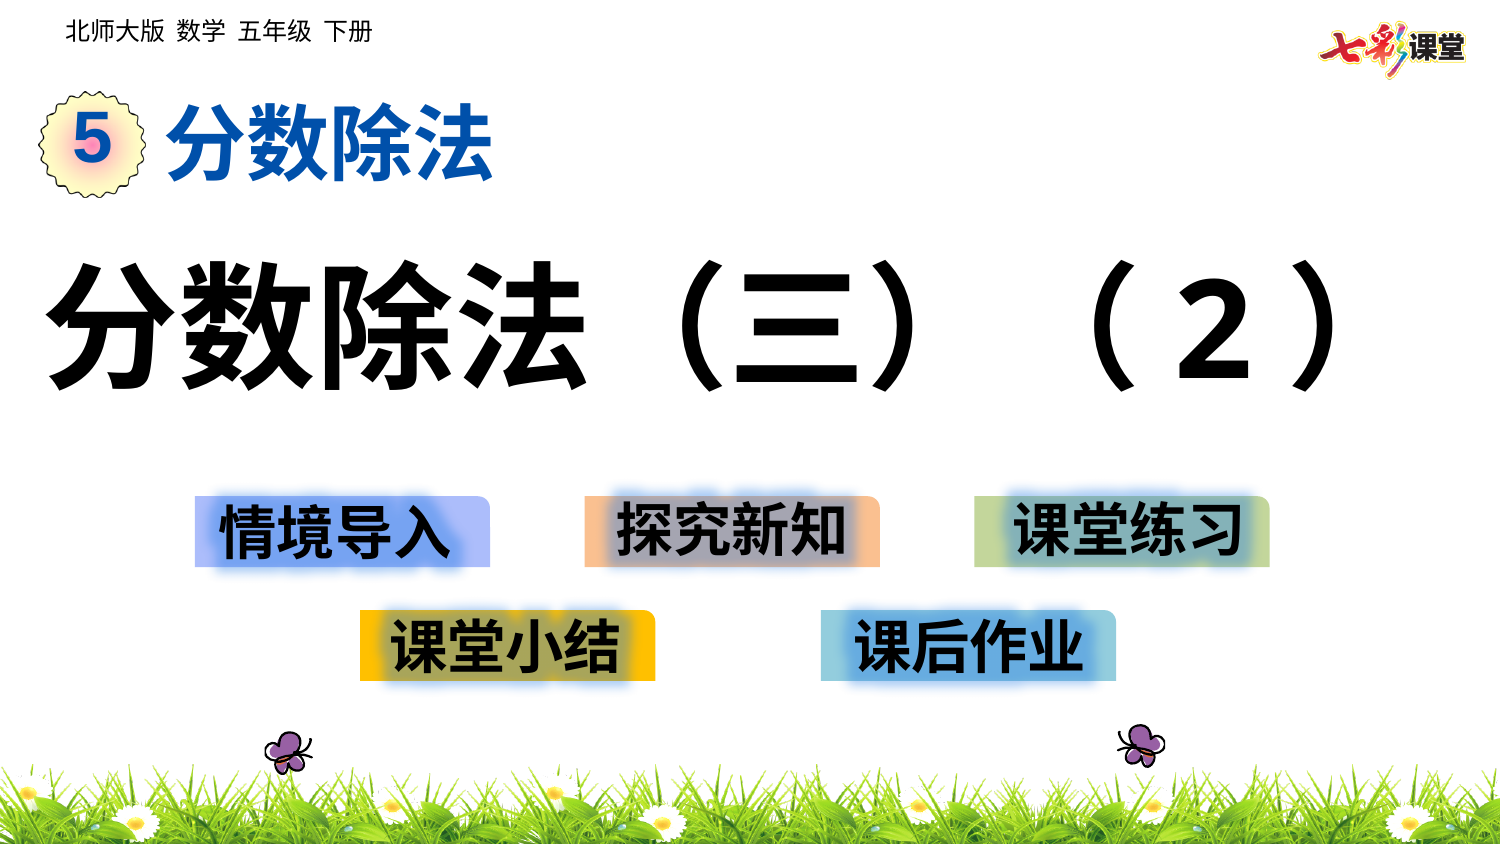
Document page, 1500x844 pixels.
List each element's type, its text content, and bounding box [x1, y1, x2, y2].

text_box 课堂练习 [993, 481, 1266, 575]
text_box 课堂小结 [370, 598, 642, 693]
text_box 分数除法 [151, 85, 508, 197]
picture [1316, 20, 1468, 80]
text_box 分数除法（三）（2） [30, 235, 1436, 412]
text_box 探究新知 [596, 481, 868, 575]
picture [0, 723, 1500, 844]
text_box 情境导入 [199, 484, 472, 579]
text_box 课后作业 [833, 598, 1106, 693]
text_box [0, 0, 573, 70]
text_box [37, 81, 146, 198]
